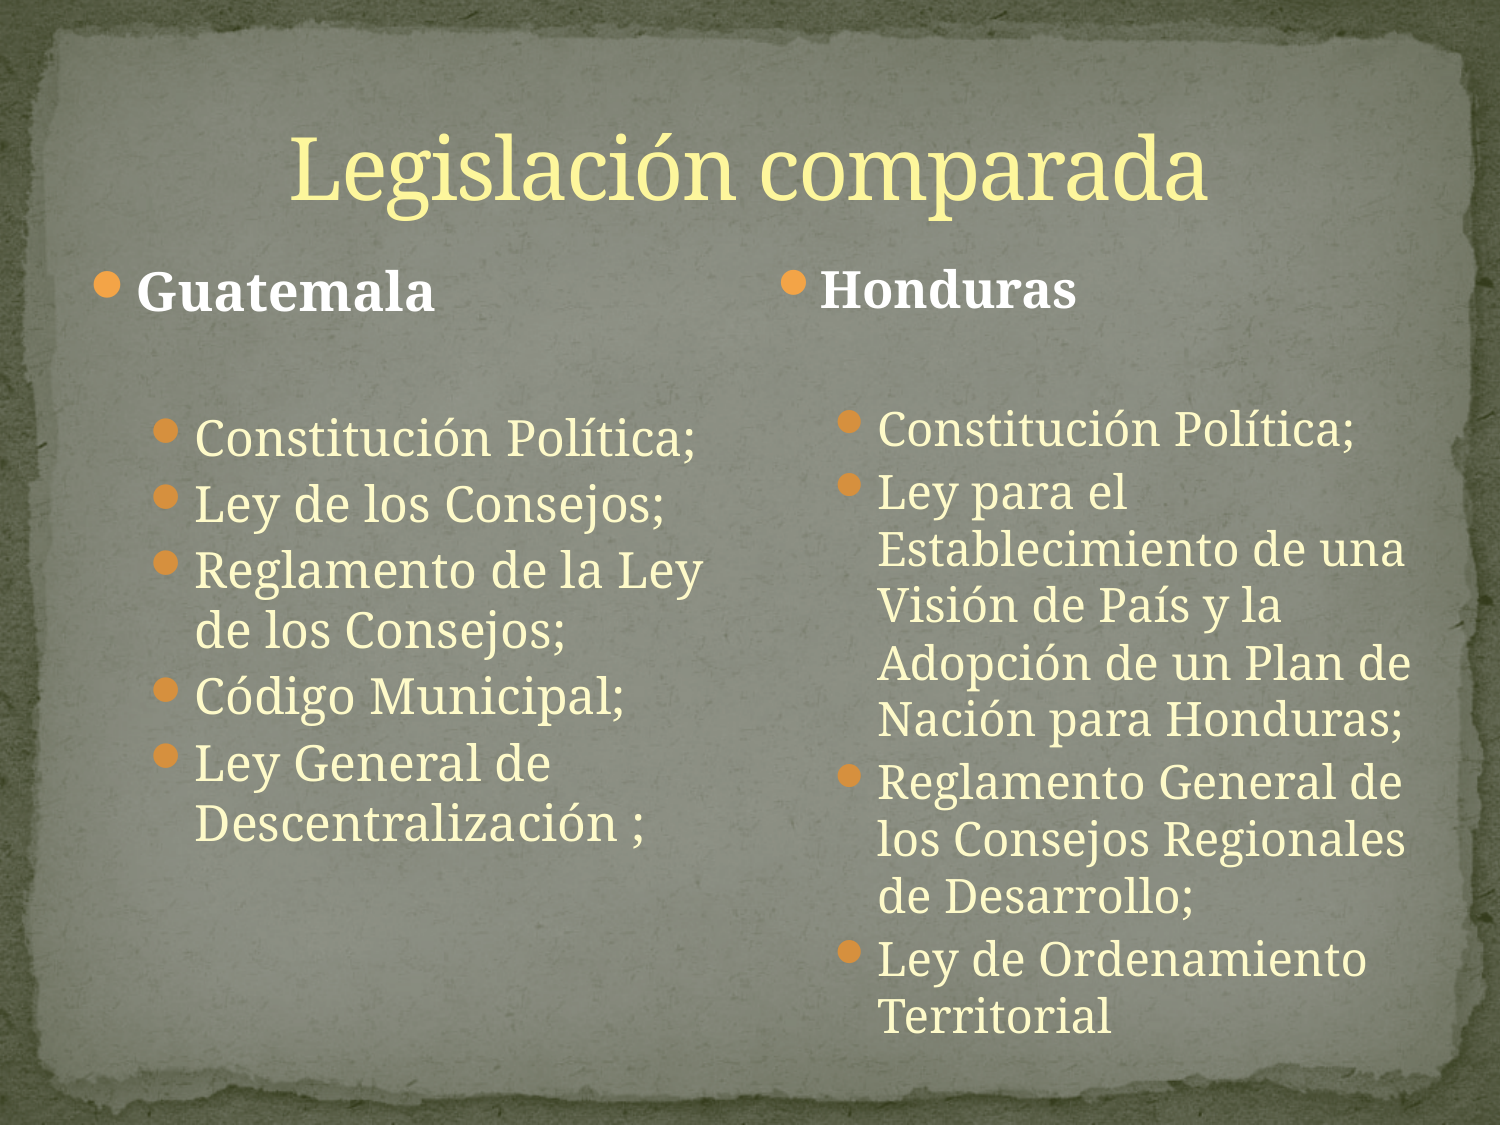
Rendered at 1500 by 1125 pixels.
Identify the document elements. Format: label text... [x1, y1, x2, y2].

list Guatemala Constitución Política; Ley de los Consejos; Reglamento de la Ley de los Consejos; Código Municipal; Ley General de Descentralización ; [75, 249, 741, 1035]
title Legislación comparada [74, 24, 1425, 225]
list Honduras Constitución Política; Ley para el Establecimiento de una Visión de País y la Adopción de un Plan de Nación para Honduras; Reglamento General de los Consejos Regionales de Desarrollo; Ley de Ordenamiento Territorial [762, 249, 1429, 1071]
